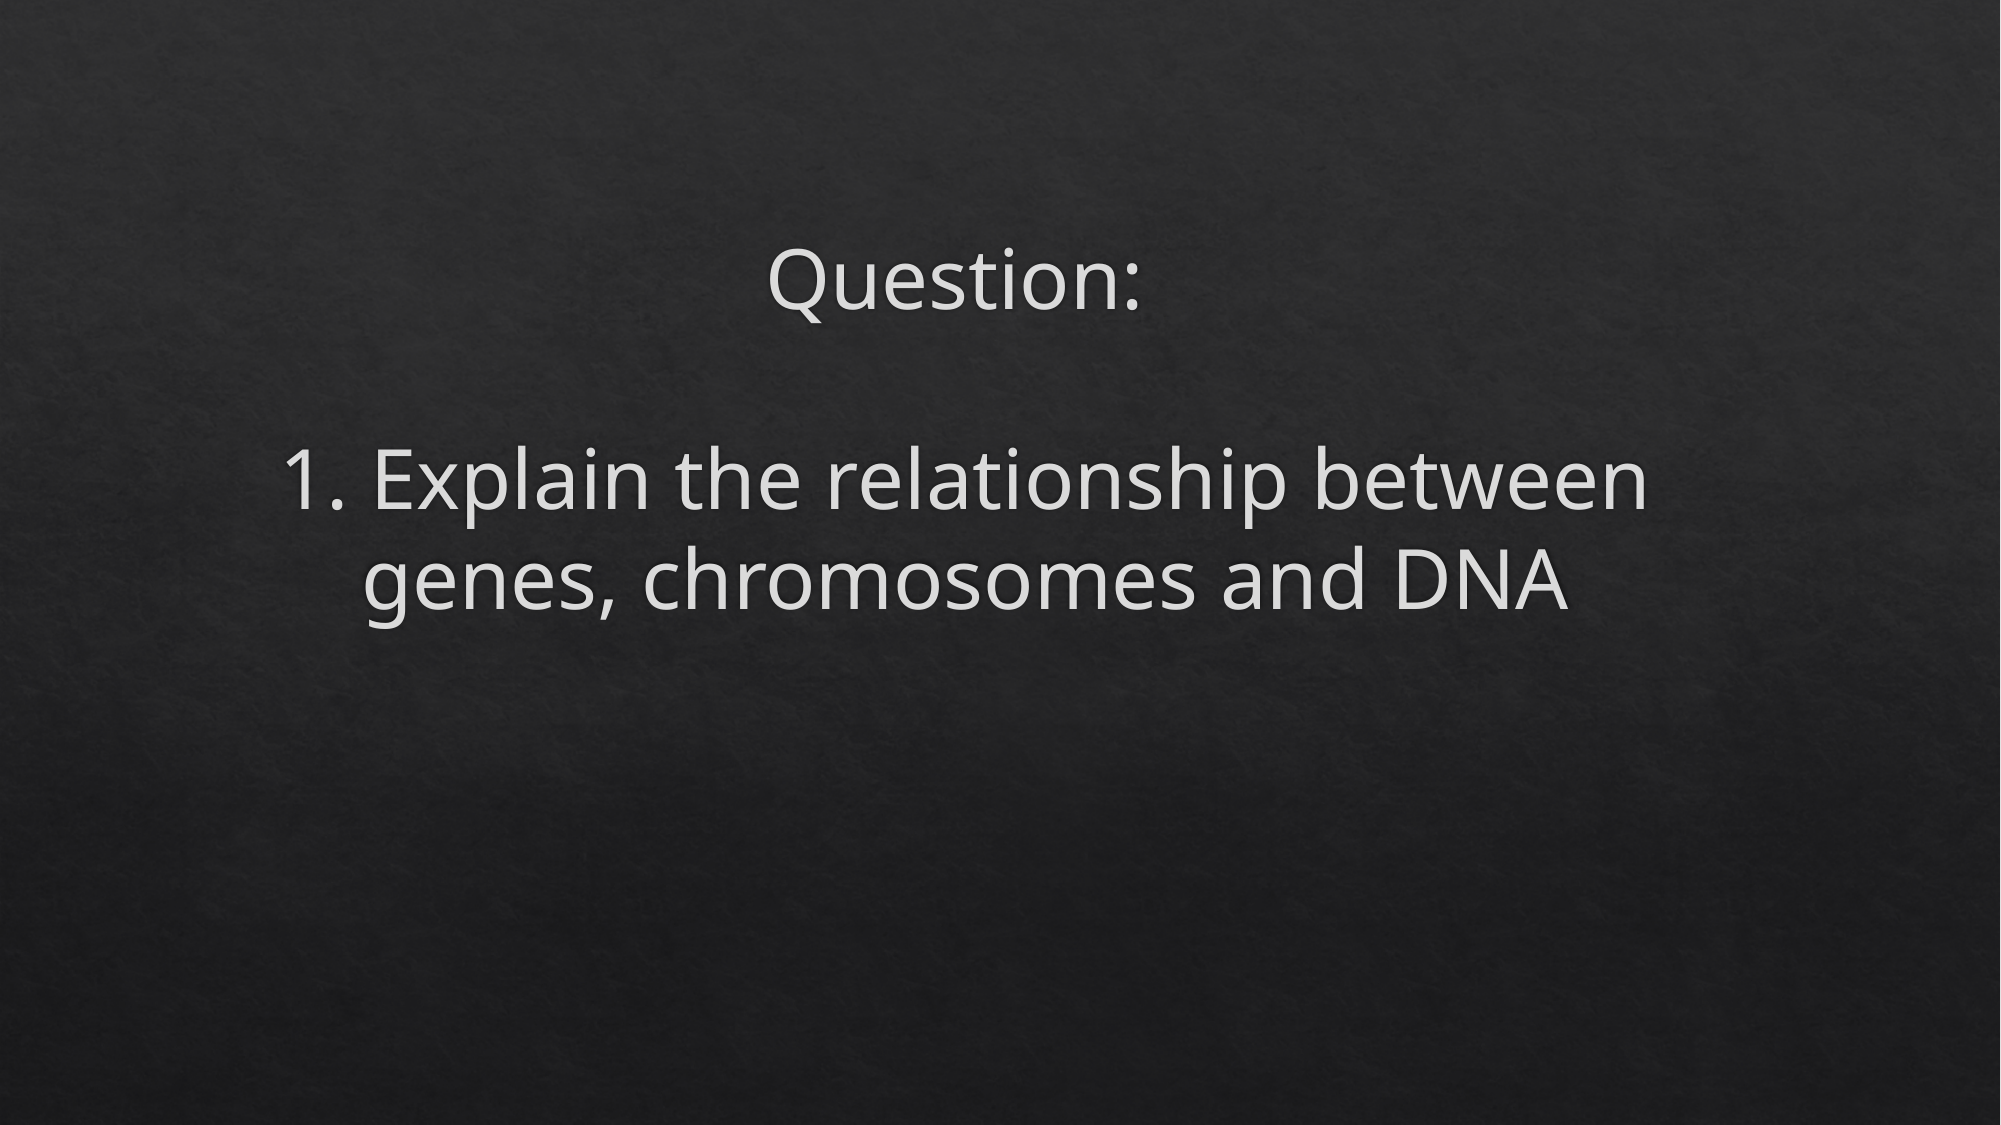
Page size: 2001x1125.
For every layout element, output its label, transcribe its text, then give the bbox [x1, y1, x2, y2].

title Question: 1. Explain the relationship between genes, chromosomes and DNA [176, 37, 1755, 915]
